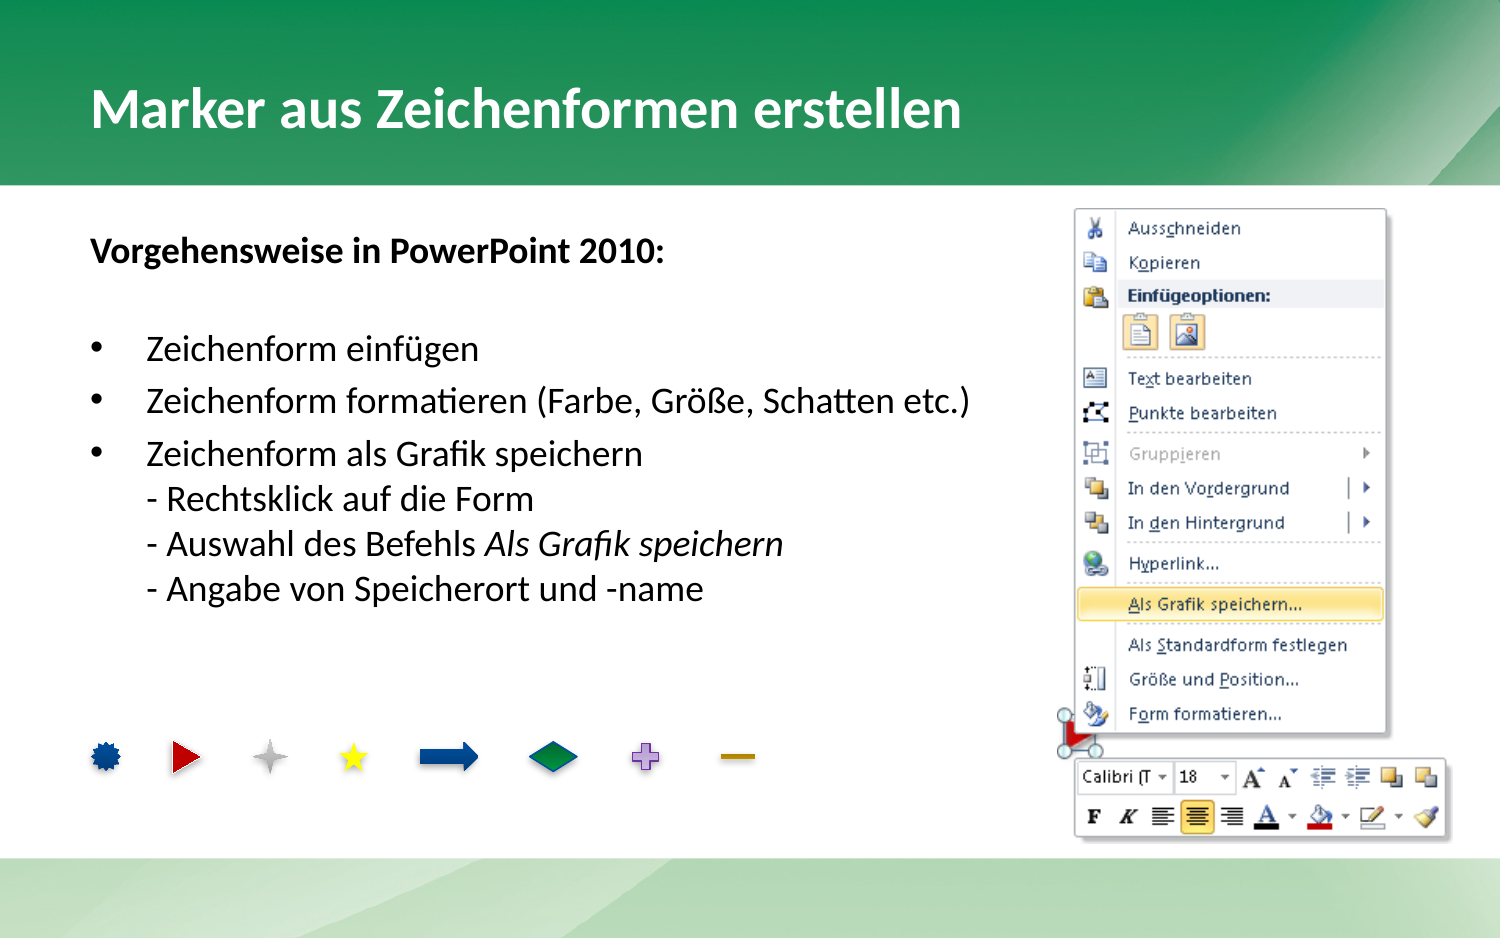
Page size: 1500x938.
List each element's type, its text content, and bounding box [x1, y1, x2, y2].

picture [1056, 208, 1453, 844]
list Vorgehensweise in PowerPoint 2010: Zeichenform einfügen Zeichenform formatieren (Farbe, Größe, Schatten etc.) Zeichenform als Grafik speichern - Rechtsklick auf die Form - Auswahl des Befehls Als Grafik speichern - Angabe von Speicherort und -name [75, 218, 1022, 694]
text_box [252, 738, 288, 775]
text_box [172, 739, 202, 774]
text_box [419, 741, 479, 772]
picture [0, 859, 1500, 938]
picture [0, 0, 1500, 185]
title Marker aus Zeichenformen erstellen [75, 37, 1425, 174]
text_box [632, 743, 659, 770]
text_box [528, 741, 578, 773]
text_box [720, 754, 756, 759]
text_box [91, 741, 121, 772]
text_box [339, 741, 369, 772]
